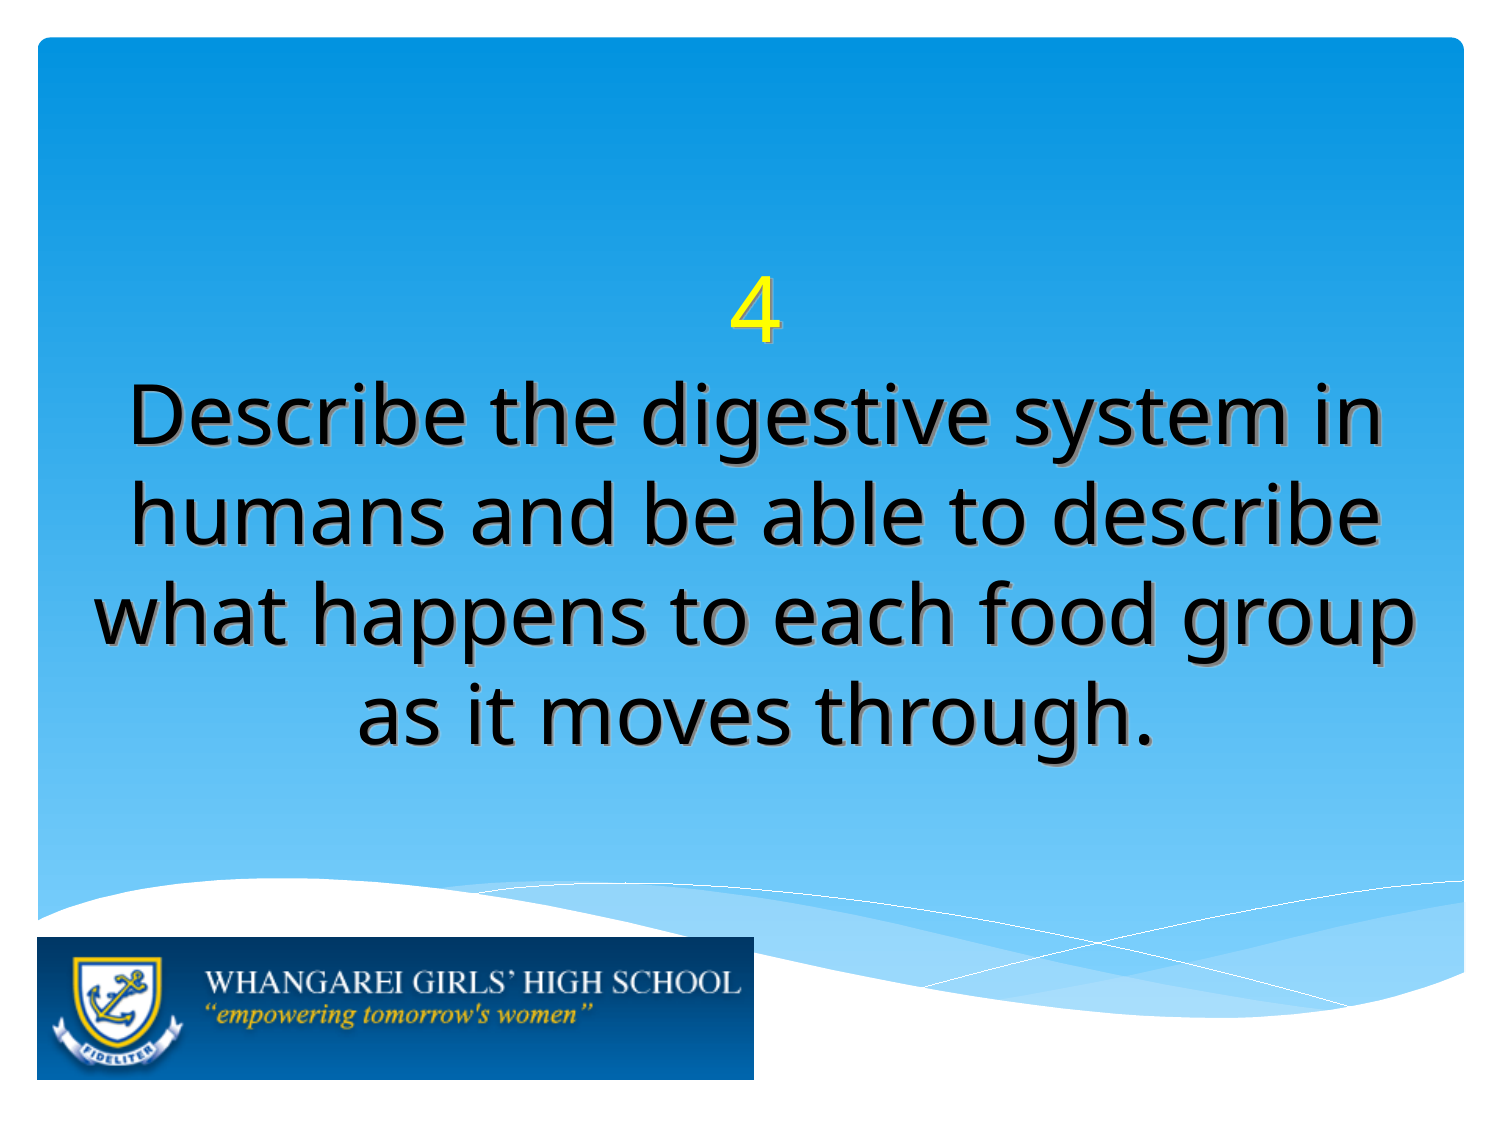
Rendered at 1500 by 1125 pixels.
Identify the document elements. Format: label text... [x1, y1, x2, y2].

picture [37, 937, 754, 1080]
text_box 4 Describe the digestive system in humans and be able to describe what happens to each food group as it moves through. [74, 99, 1438, 913]
